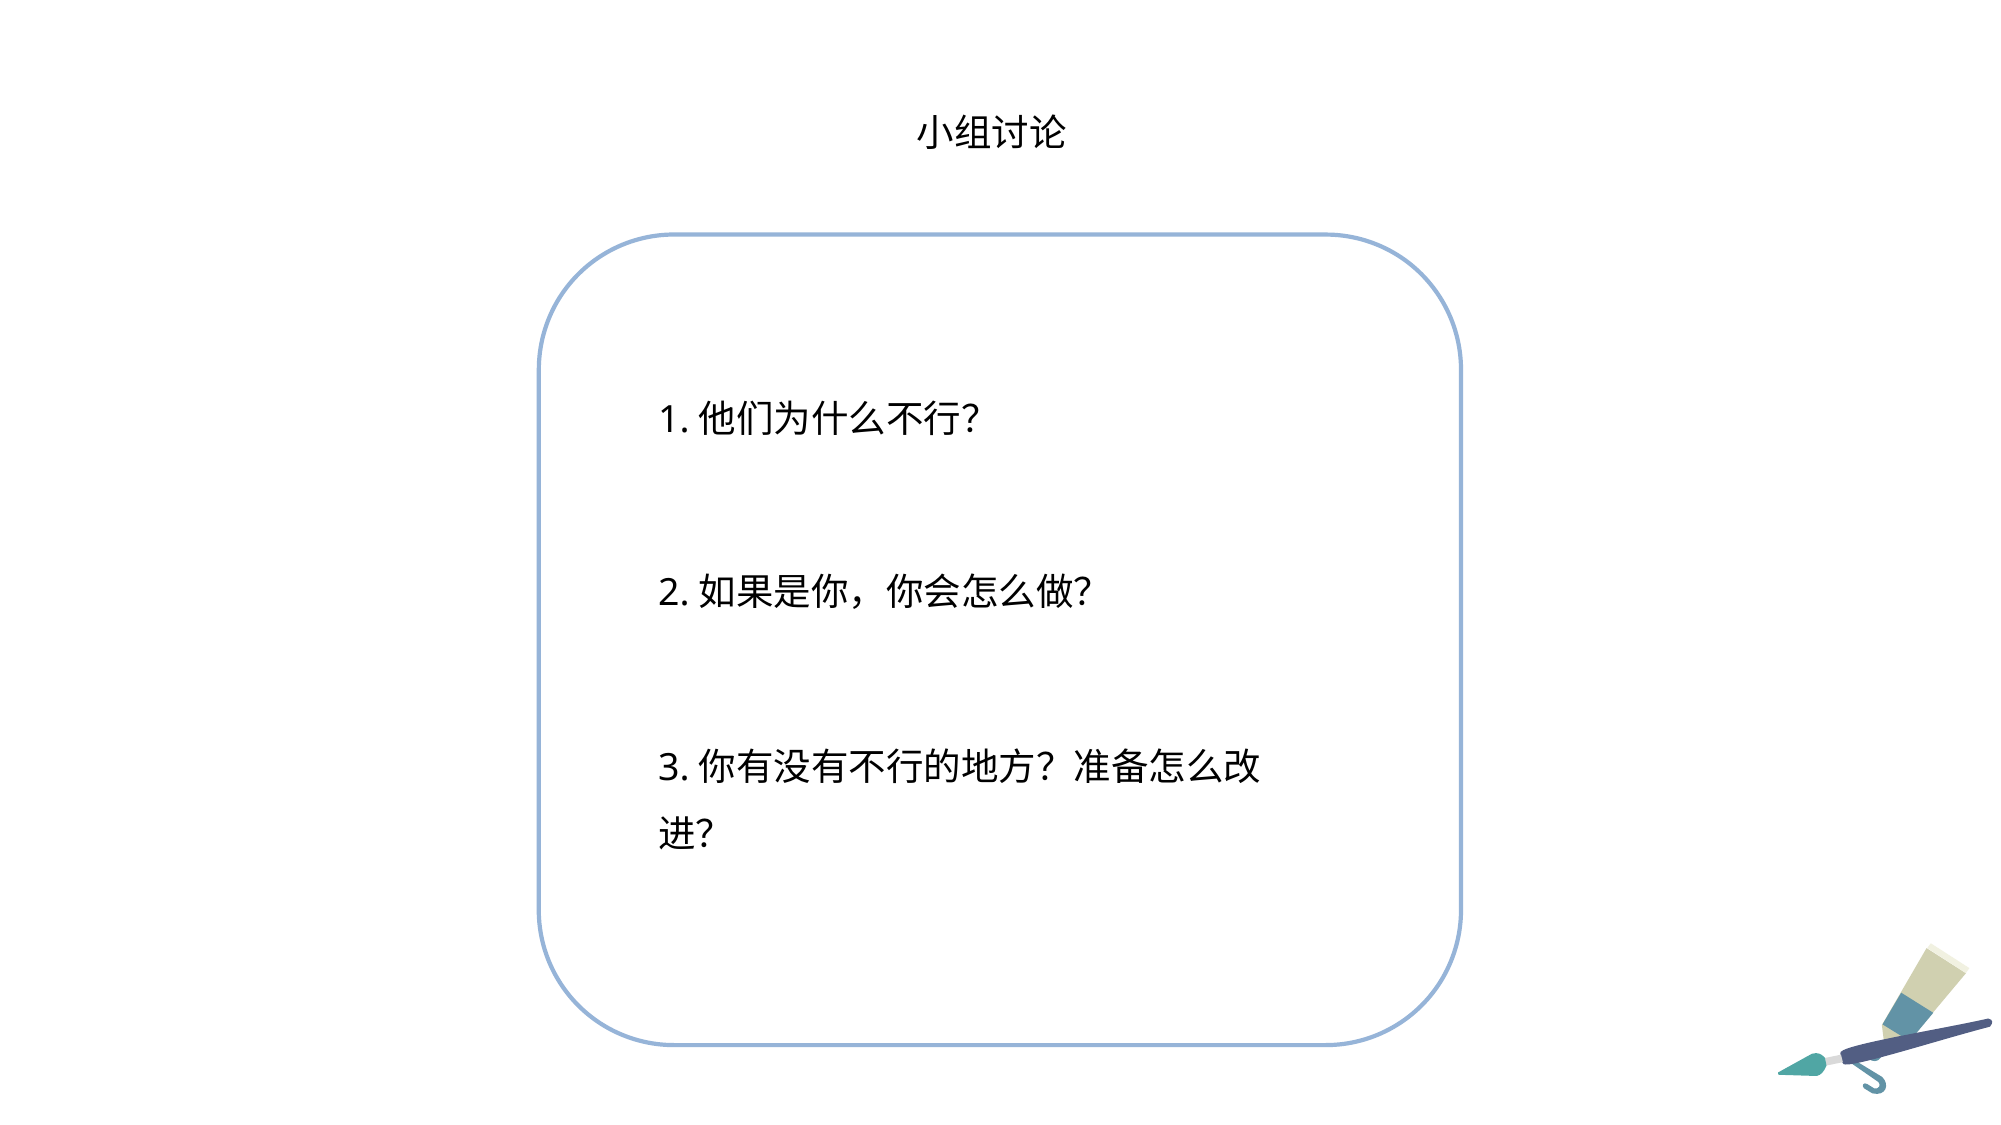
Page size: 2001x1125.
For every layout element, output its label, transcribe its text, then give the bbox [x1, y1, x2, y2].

text_box 1.他们为什么不行？ [643, 364, 1165, 471]
text_box 小组讨论 [109, 78, 1874, 173]
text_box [1811, 945, 1974, 1125]
text_box 2.如果是你，你会怎么做？ [643, 537, 1341, 654]
text_box 3.你有没有不行的地方？准备怎么改进？ [643, 712, 1318, 904]
text_box [538, 234, 1462, 1046]
